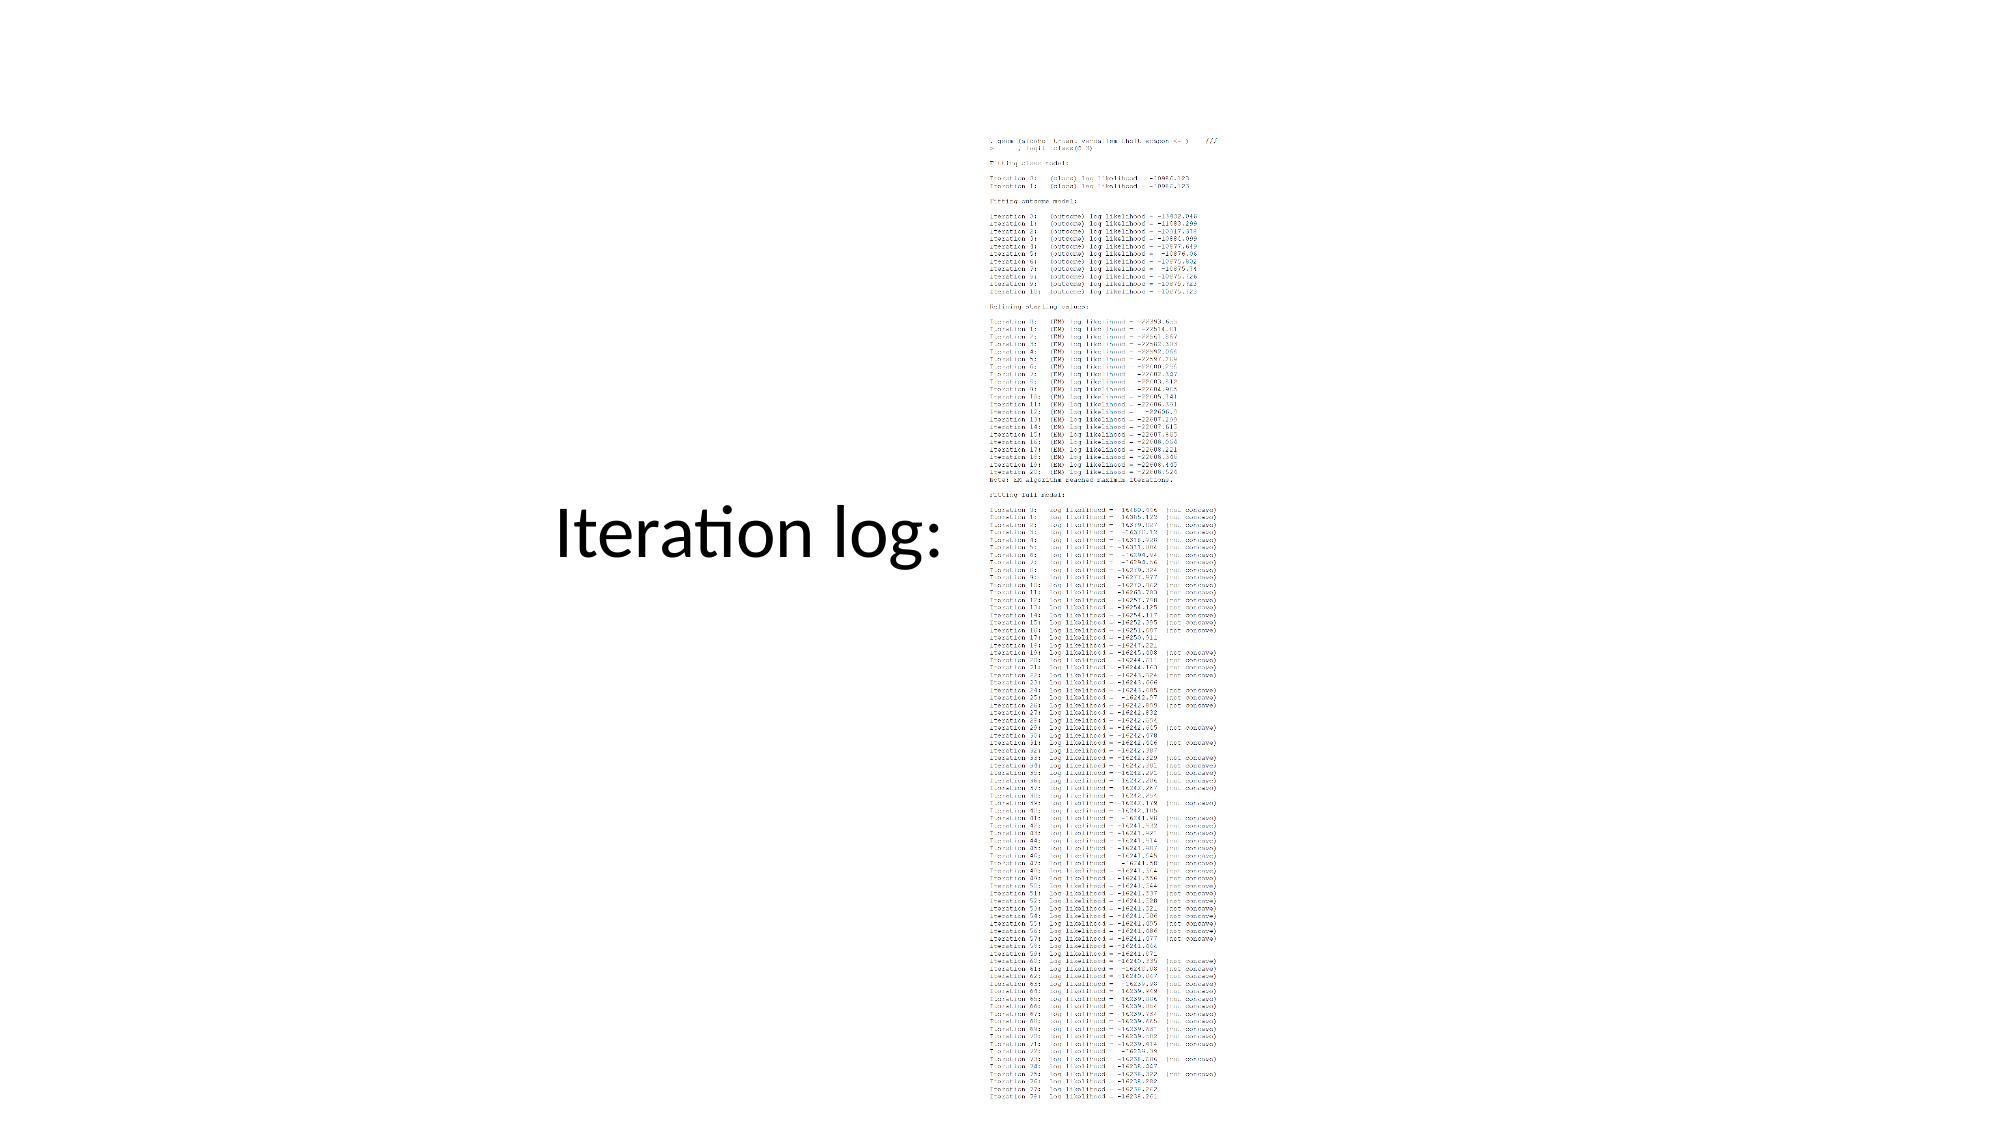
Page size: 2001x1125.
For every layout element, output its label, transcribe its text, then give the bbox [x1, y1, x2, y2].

picture [987, 137, 1224, 1100]
text_box Iteration log: [539, 474, 960, 580]
